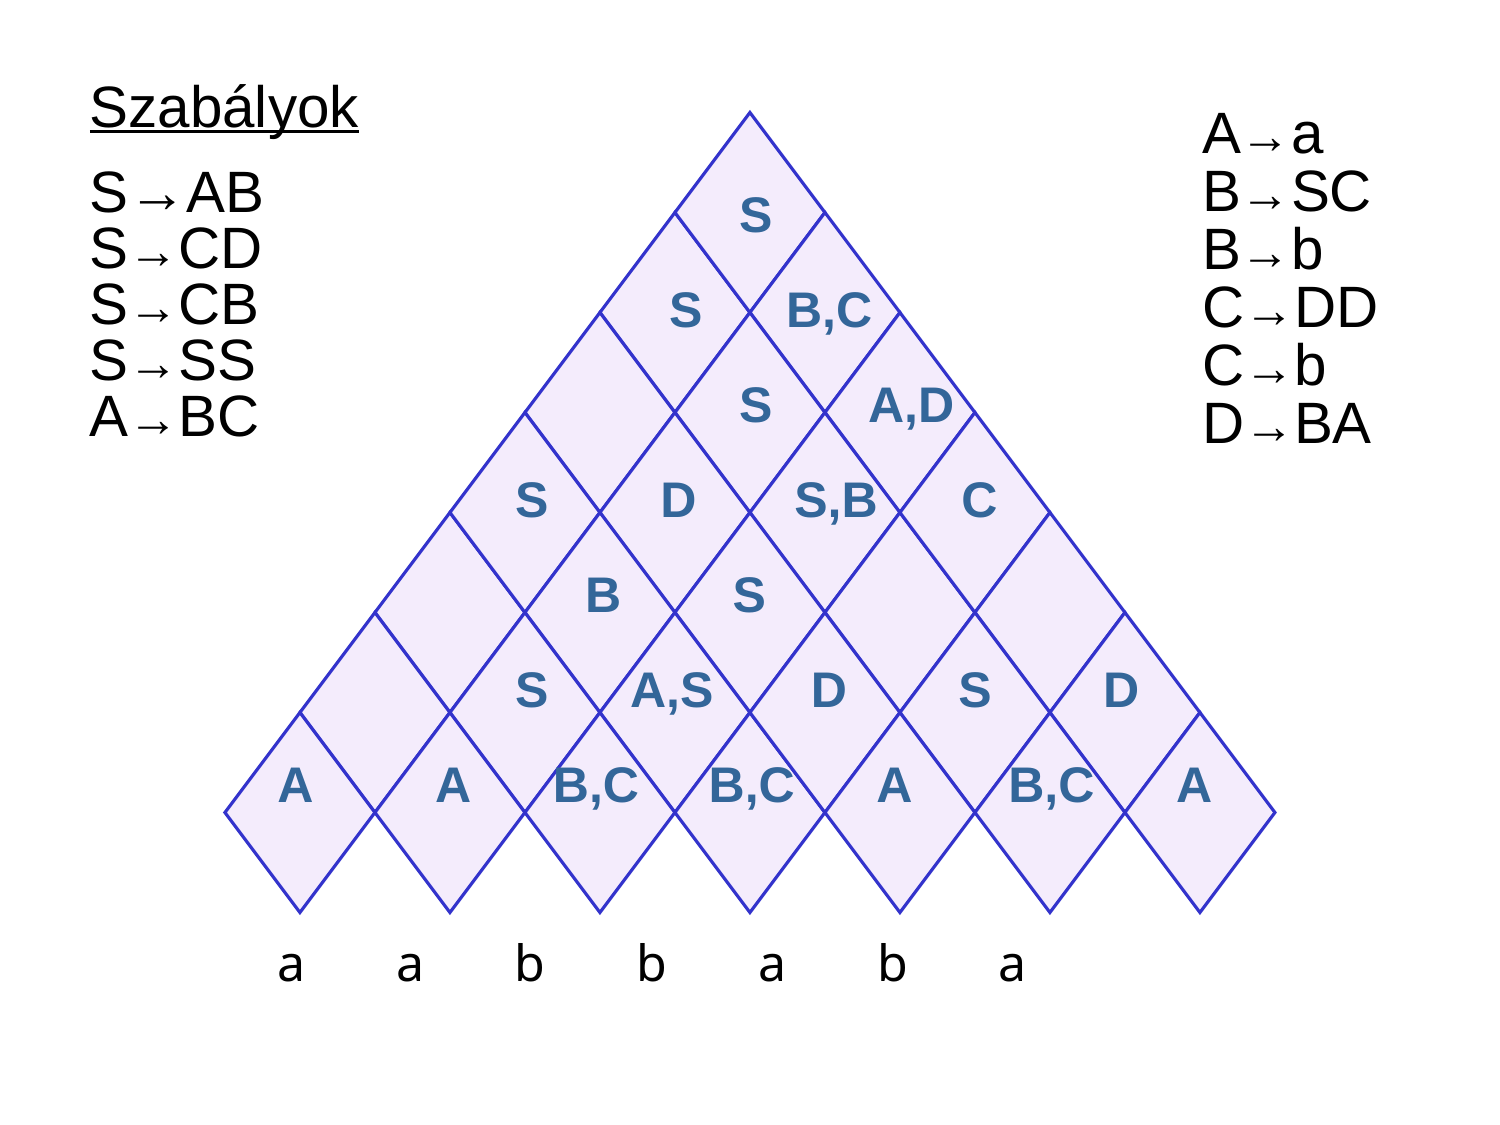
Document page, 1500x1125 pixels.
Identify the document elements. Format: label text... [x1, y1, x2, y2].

text_box a a b b a b a [262, 924, 1250, 999]
text_box [680, 820, 820, 913]
text_box [1130, 820, 1270, 913]
text_box [530, 820, 670, 913]
text_box S S B,C S A,D S D S,B C B S S A,S D S D A A B,C B,C A B,C A [262, 174, 1475, 820]
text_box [74, 74, 1413, 464]
text_box [224, 763, 370, 913]
text_box [980, 820, 1120, 913]
text_box [830, 820, 970, 913]
text_box [380, 820, 520, 913]
